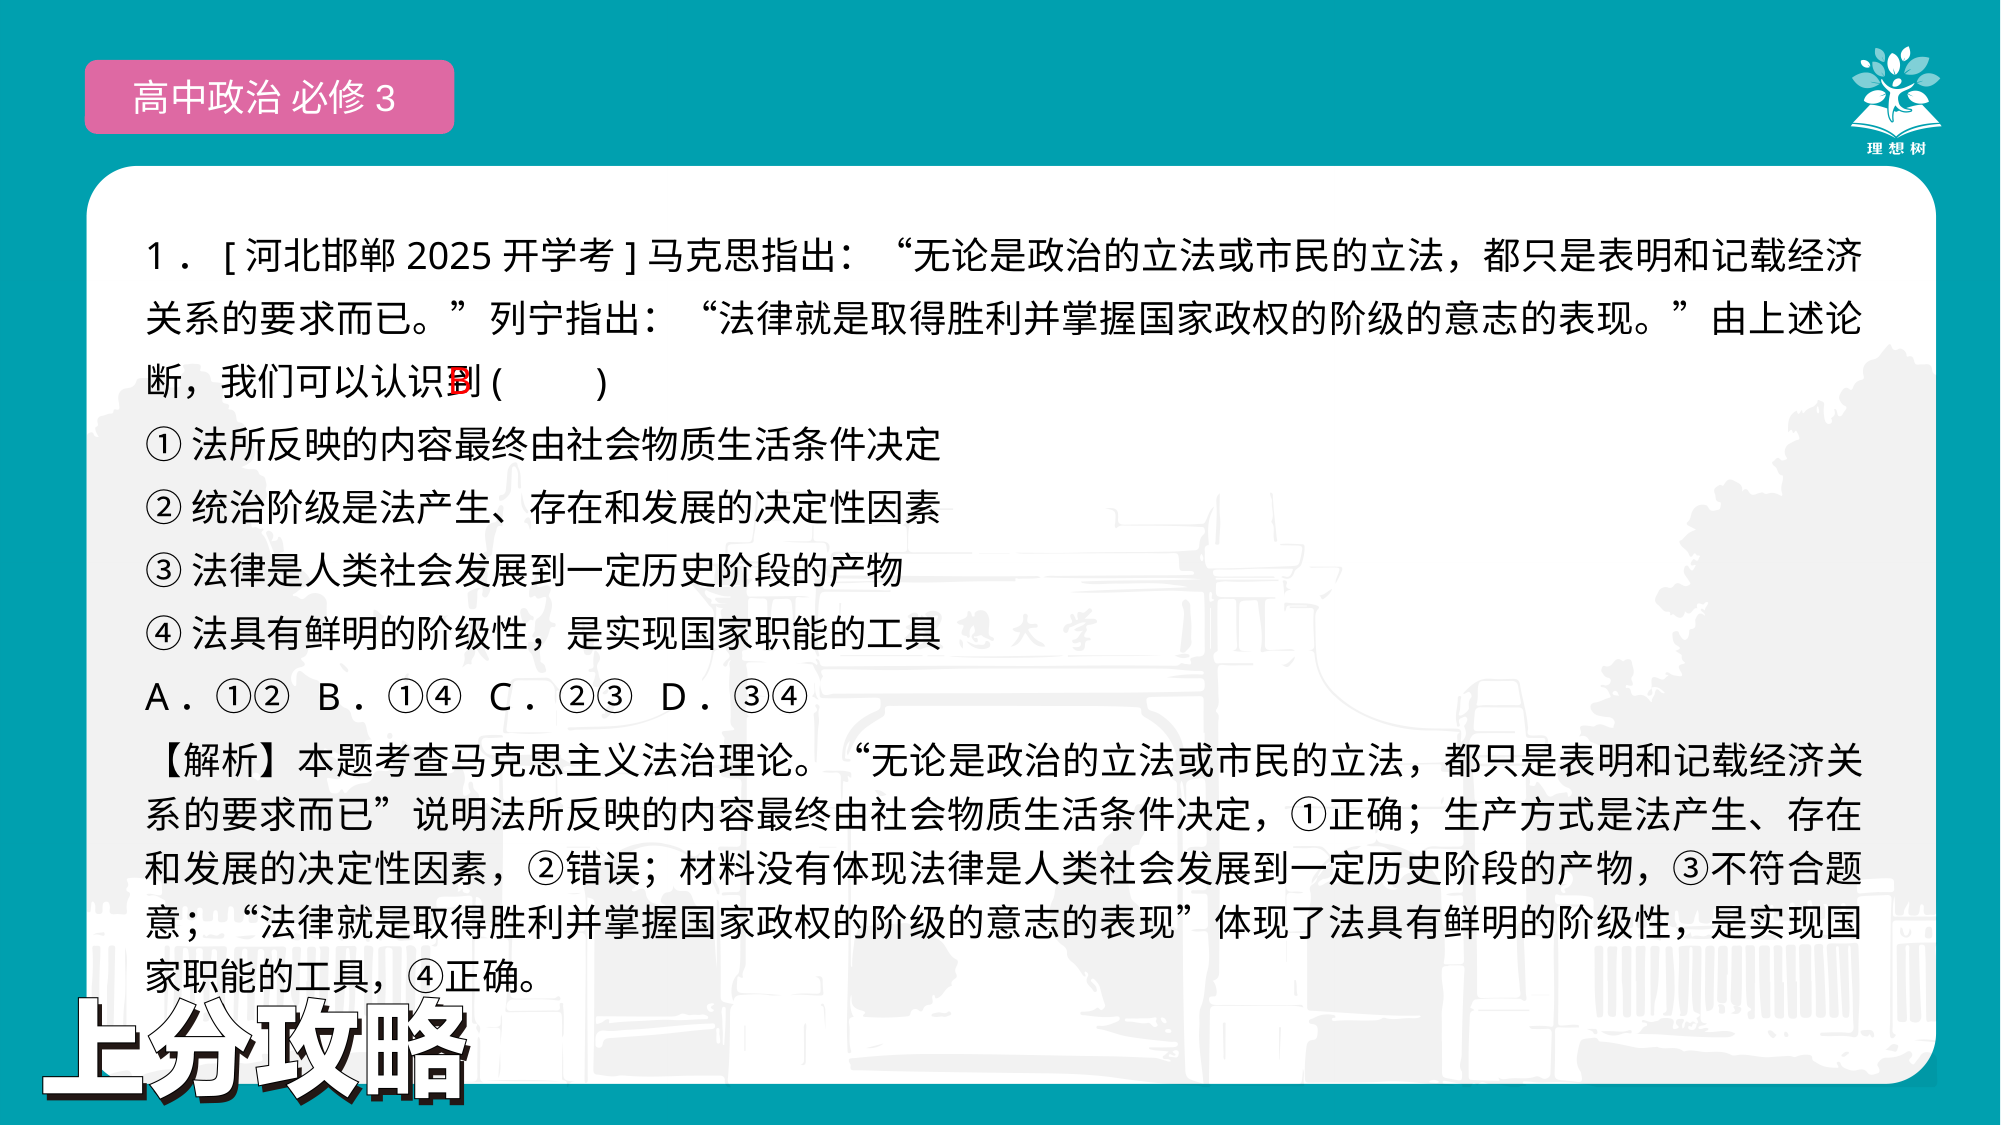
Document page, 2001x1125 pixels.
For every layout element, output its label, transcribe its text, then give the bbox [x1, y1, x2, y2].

text_box 高中政治 必修3 [83, 58, 456, 135]
text_box 1．[河北邯郸2025开学考]马克思指出：“无论是政治的立法或市民的立法，都只是表明和记载经济关系的要求而已。”列宁指出：“法律就是取得胜利并掌握国家政权的阶级的意志的表现。”由上述论断，我们可以认识到( ) ①法所反映的内容最终由社会物质生活条件决定 ②统治阶级是法产生、存在和发展的决定性因素 ③法律是人类社会发展到一定历史阶段的产物 ④法具有鲜明的阶级性，是实现国家职能的工具 A．①② B．①④ C．②③ D．③④ [130, 207, 1880, 720]
text_box B [422, 327, 540, 410]
text_box 【解析】本题考查马克思主义法治理论。“无论是政治的立法或市民的立法，都只是表明和记载经济关系的要求而已”说明法所反映的内容最终由社会物质生活条件决定，①正确；生产方式是法产生、存在和发展的决定性因素，②错误；材料没有体现法律是人类社会发展到一定历史阶段的产物，③不符合题意；“法律就是取得胜利并掌握国家政权的阶级的意志的表现”体现了法具有鲜明的阶级性，是实现国家职能的工具，④正确。 [130, 720, 1880, 1006]
picture [0, 0, 2001, 1125]
